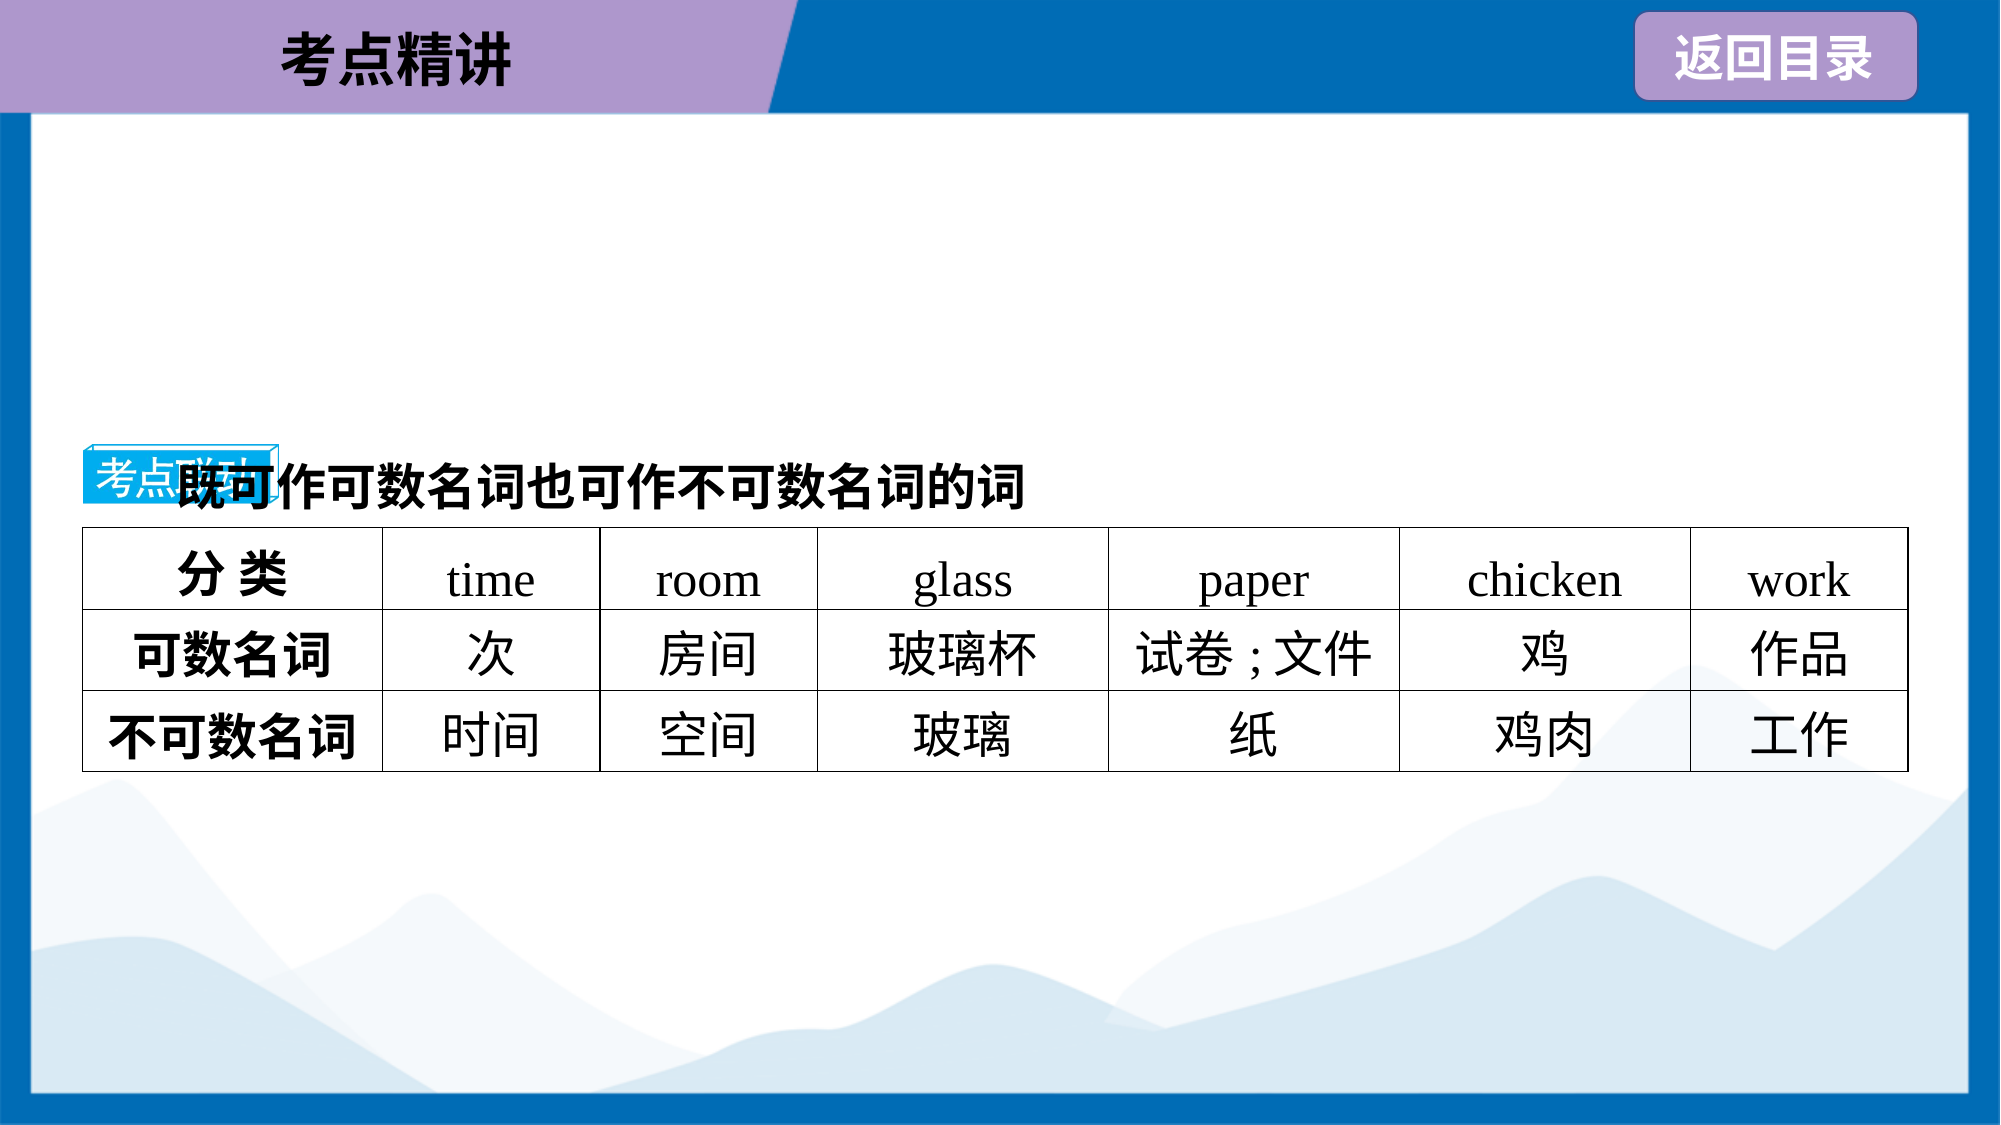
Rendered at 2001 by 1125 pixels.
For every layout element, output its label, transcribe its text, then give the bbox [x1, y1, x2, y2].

table_cell 空间 [601, 691, 817, 771]
table_header 分 类 [83, 528, 382, 609]
table_cell 鸡肉 [1400, 691, 1690, 771]
table_cell 时间 [383, 691, 599, 771]
text_box 既可作可数名词也可作不可数名词的词 [82, 428, 1917, 507]
table_cell 玻璃 [818, 691, 1108, 771]
table_cell 房间 [601, 610, 817, 690]
table_cell 玻璃杯 [818, 610, 1108, 690]
table_cell 次 [383, 610, 599, 690]
table_header paper [1109, 528, 1399, 609]
table_cell 作品 [1691, 610, 1907, 690]
table_cell 鸡 [1400, 610, 1690, 690]
table_header room [601, 528, 817, 609]
picture [0, 0, 2000, 1125]
table_header chicken [1400, 528, 1690, 609]
table_cell 工作 [1691, 691, 1907, 771]
table_cell 试卷;文件 [1109, 610, 1399, 690]
table_header glass [818, 528, 1108, 609]
table_header time [383, 528, 599, 609]
table_cell 不可数名词 [83, 691, 382, 771]
table_header work [1691, 528, 1907, 609]
table_cell 纸 [1109, 691, 1399, 771]
table_cell 可数名词 [83, 610, 382, 690]
